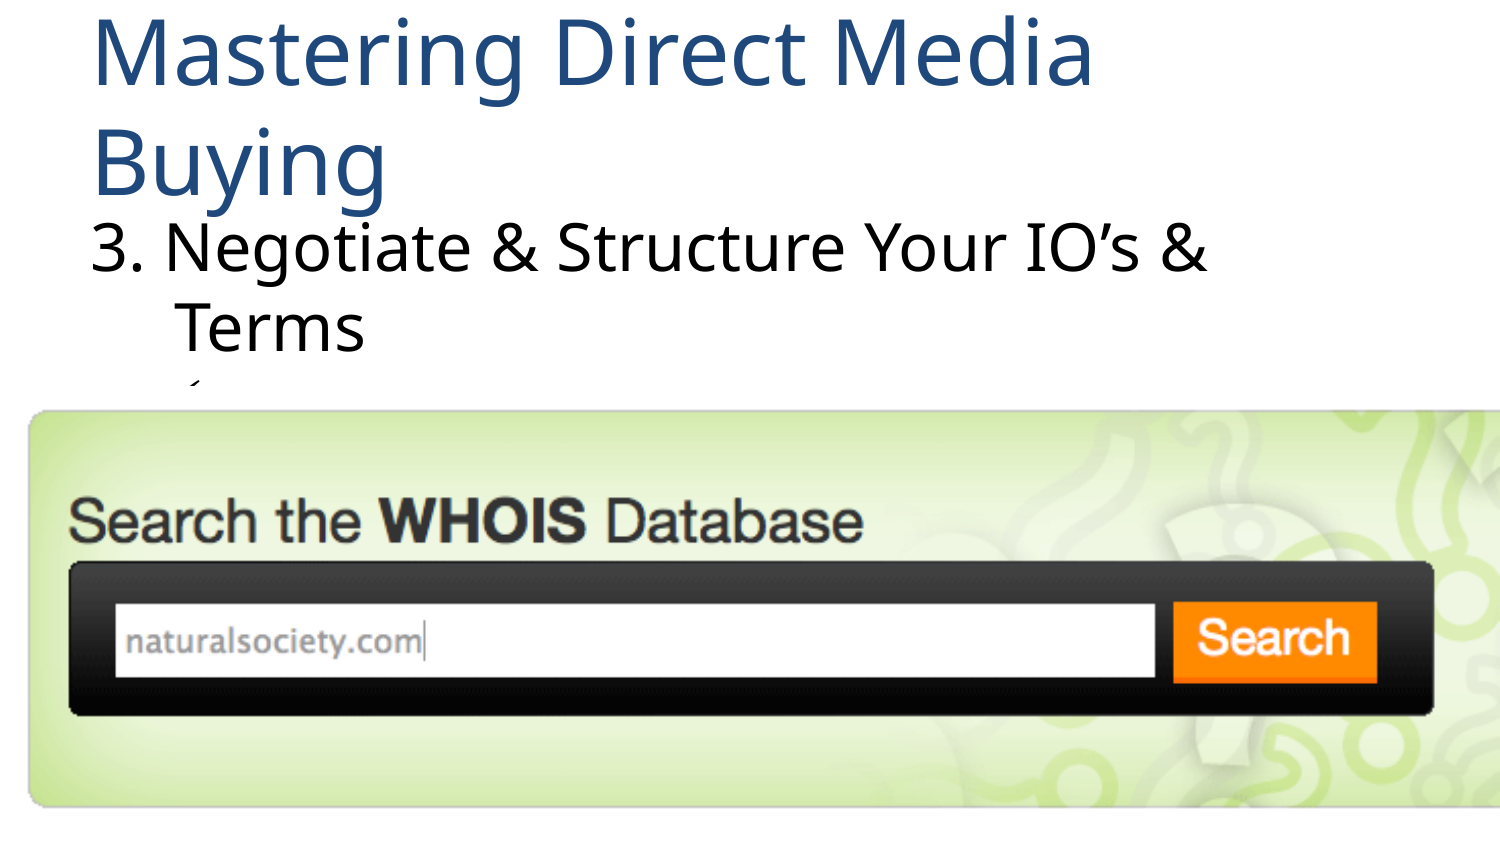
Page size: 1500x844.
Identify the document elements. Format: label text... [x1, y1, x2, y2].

picture [0, 386, 1500, 835]
list 3. Negotiate & Structure Your IO’s & Terms Use GoDaddy’s WHOIS Search [75, 196, 1425, 384]
title Mastering Direct Media Buying [75, 33, 1425, 175]
